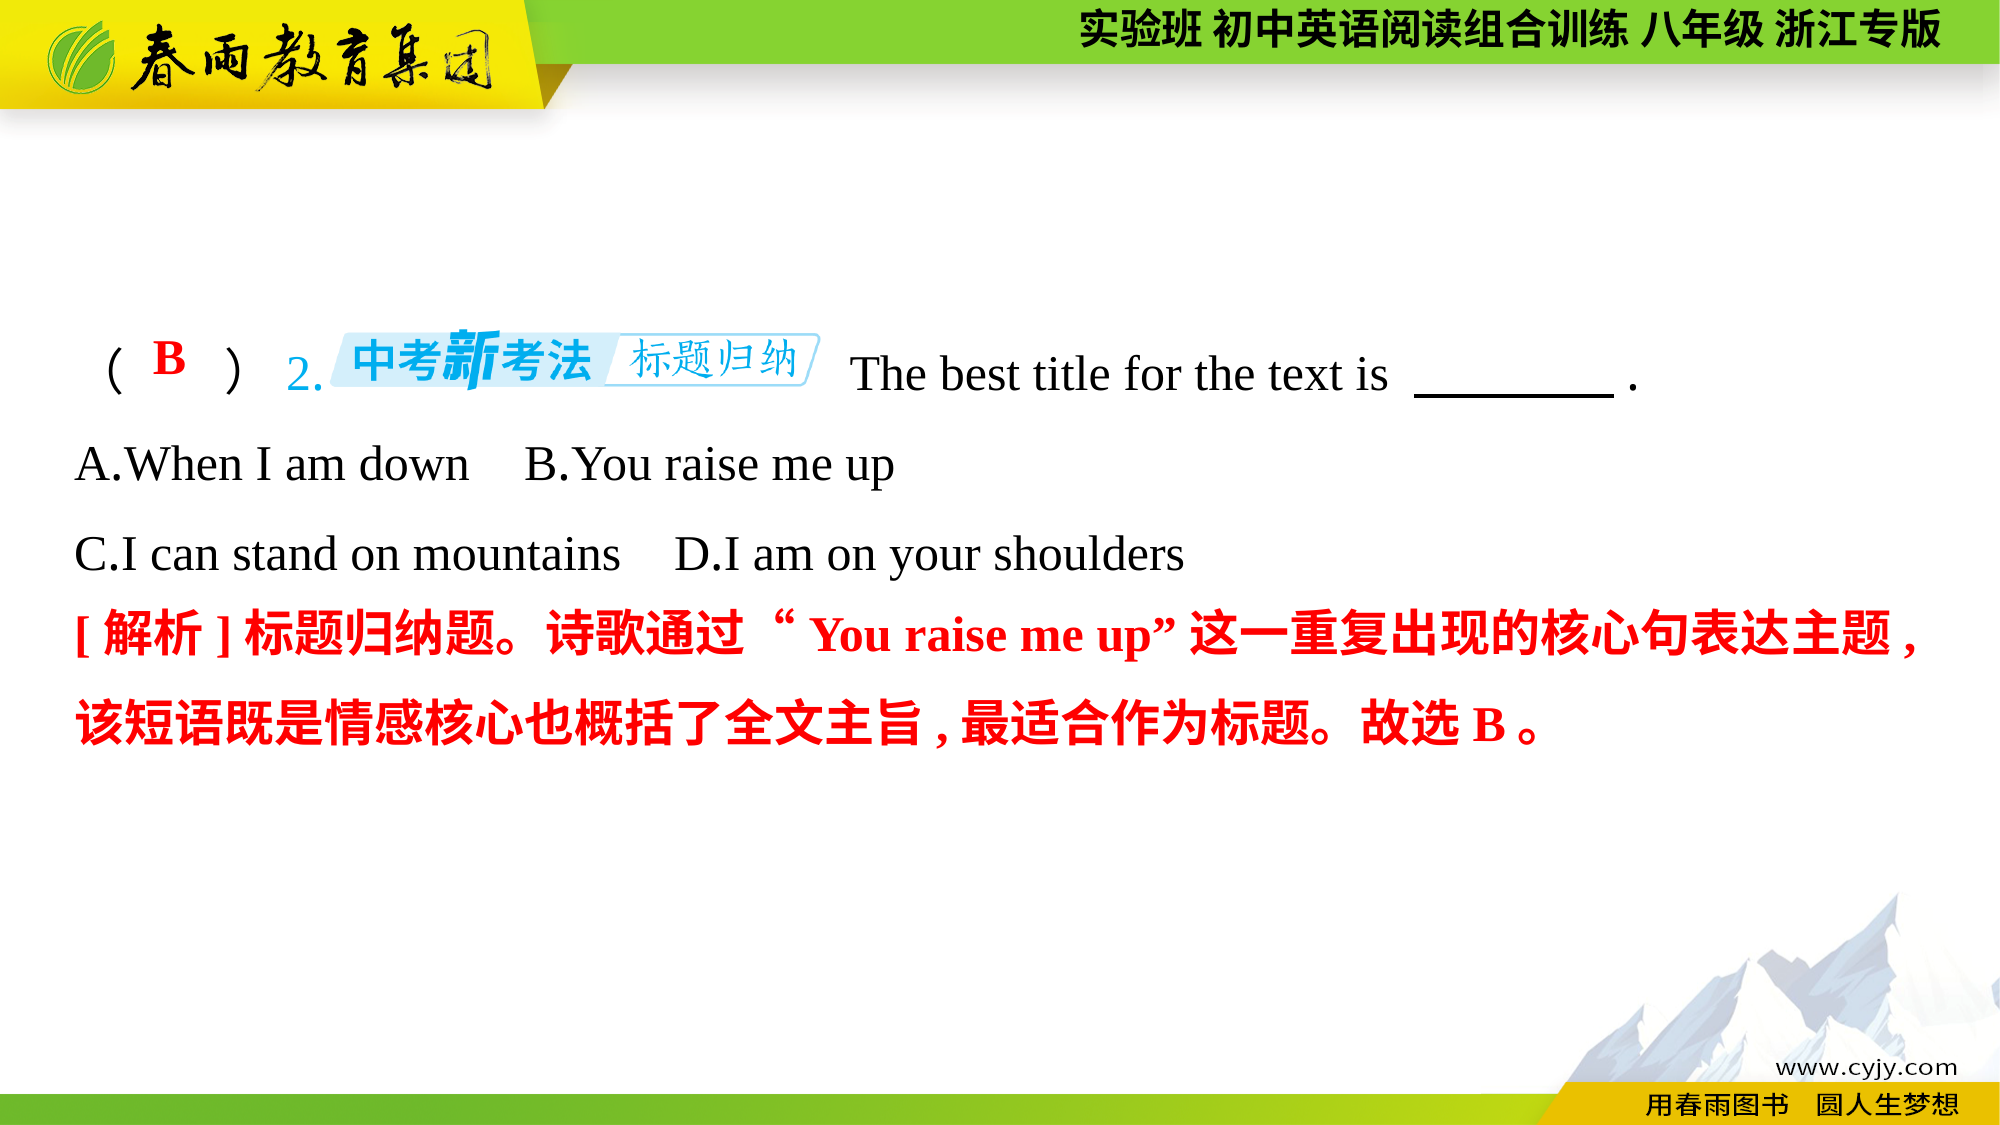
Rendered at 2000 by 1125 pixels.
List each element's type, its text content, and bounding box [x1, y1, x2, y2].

list （ ）2. The best title for the text is . A.When I am down B.You raise me up C.I can stand on mountains D.I am on your shoulders [59, 302, 1944, 564]
picture [0, 0, 2000, 1125]
text_box B [138, 317, 202, 393]
text_box [解析]标题归纳题。诗歌通过“You raise me up”这一重复出现的核心句表达主题,该短语既是情感核心也概括了全文主旨,最适合作为标题。故选B。 [59, 564, 1944, 760]
